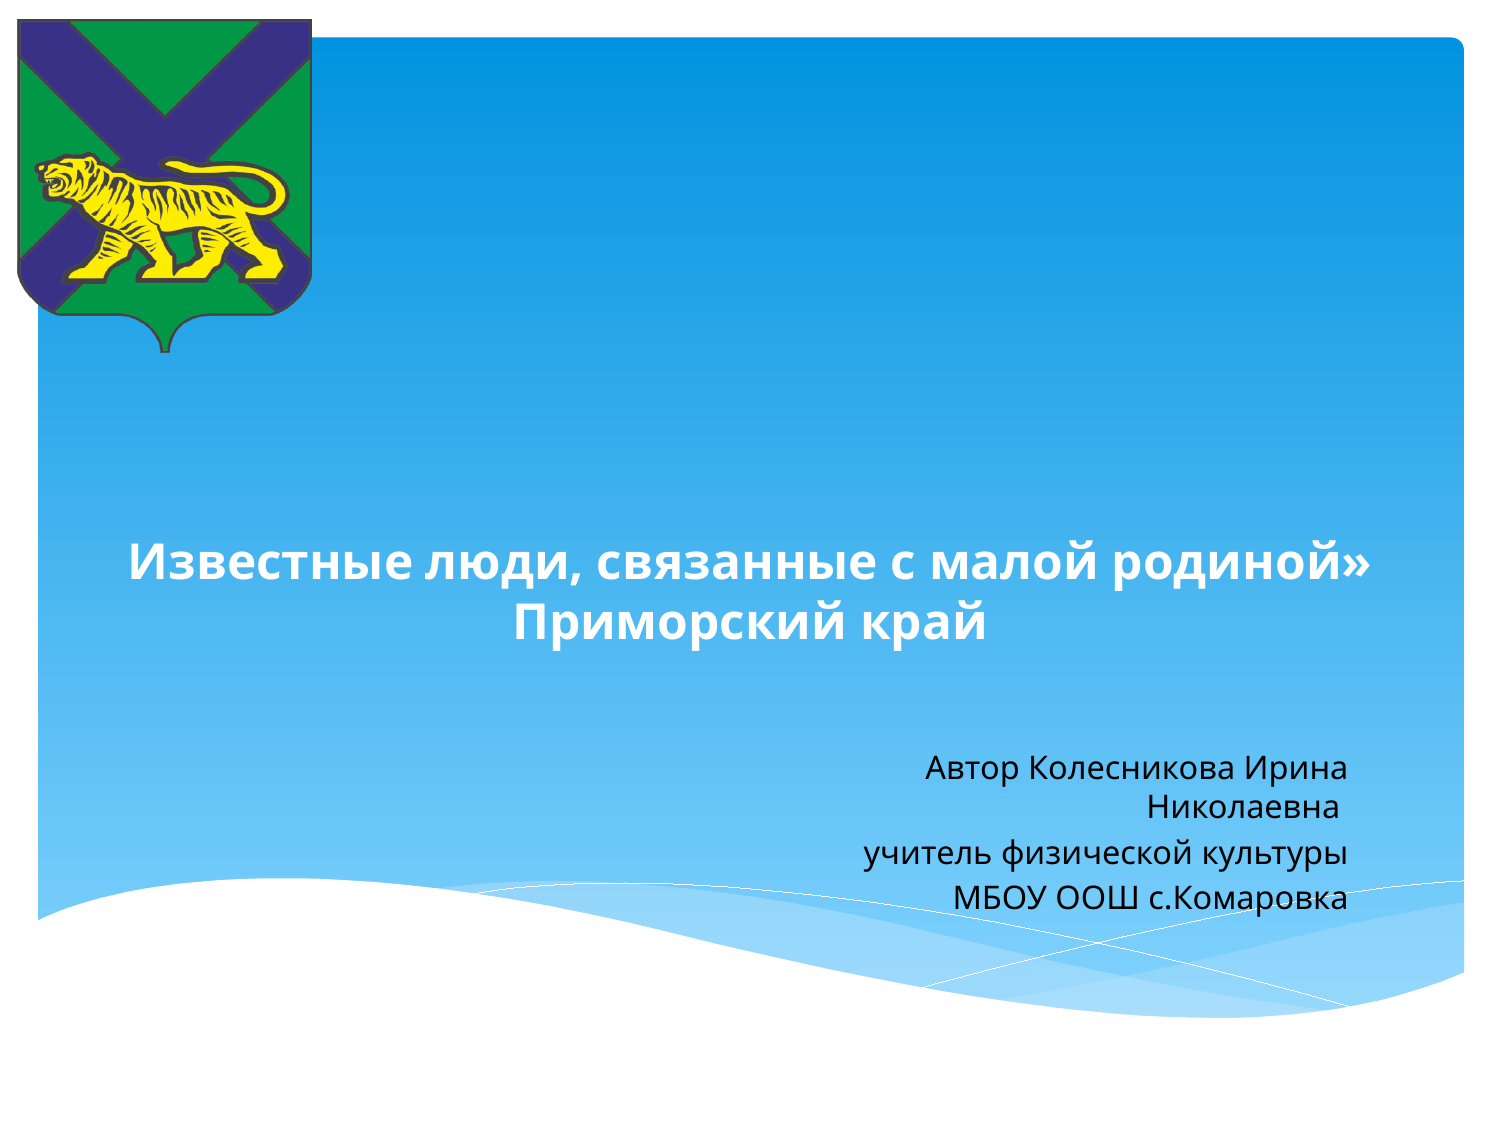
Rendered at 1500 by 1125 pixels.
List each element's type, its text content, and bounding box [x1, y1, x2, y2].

title Известные люди, связанные с малой родиной» Приморский край [112, 456, 1388, 716]
subtitle Автор Колесникова Ирина Николаевна учитель физической культуры МБОУ ООШ с.Комаровка [738, 739, 1365, 925]
picture [17, 18, 312, 353]
